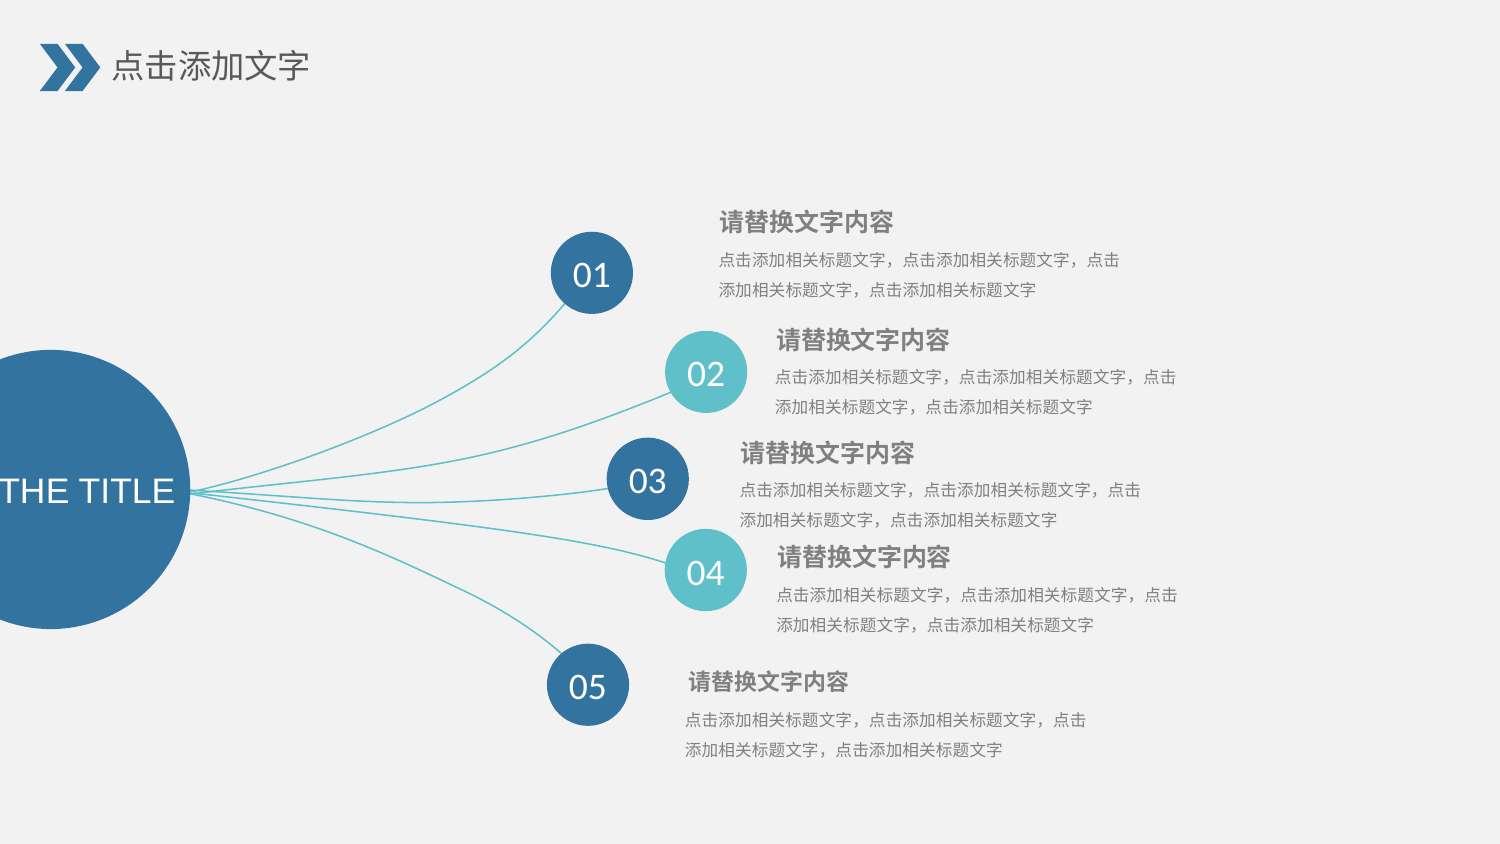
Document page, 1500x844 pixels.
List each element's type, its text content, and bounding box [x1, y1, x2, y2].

text_box 点击添加相关标题文字，点击添加相关标题文字，点击添加相关标题文字，点击添加相关标题文字 [765, 569, 1205, 640]
text_box THE TITLE [0, 349, 180, 630]
text_box 点击添加相关标题文字，点击添加相关标题文字，点击添加相关标题文字，点击添加相关标题文字 [728, 464, 1168, 536]
text_box 点击添加相关标题文字，点击添加相关标题文字，点击添加相关标题文字，点击添加相关标题文字 [764, 351, 1204, 422]
text_box 请替换文字内容 [765, 318, 962, 360]
text_box 01 [550, 231, 634, 274]
text_box 请替换文字内容 [677, 662, 861, 701]
text_box 04 [710, 529, 747, 611]
text_box 请替换文字内容 [708, 201, 906, 243]
text_box 请替换文字内容 [766, 536, 963, 577]
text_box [185, 275, 705, 683]
text_box 点击添加相关标题文字，点击添加相关标题文字，点击添加相关标题文字，点击添加相关标题文字 [707, 234, 1147, 305]
text_box 02 [710, 331, 748, 413]
text_box 点击添加相关标题文字，点击添加相关标题文字，点击添加相关标题文字，点击添加相关标题文字 [674, 694, 1114, 766]
text_box 请替换文字内容 [729, 432, 927, 473]
text_box 05 [547, 690, 629, 726]
